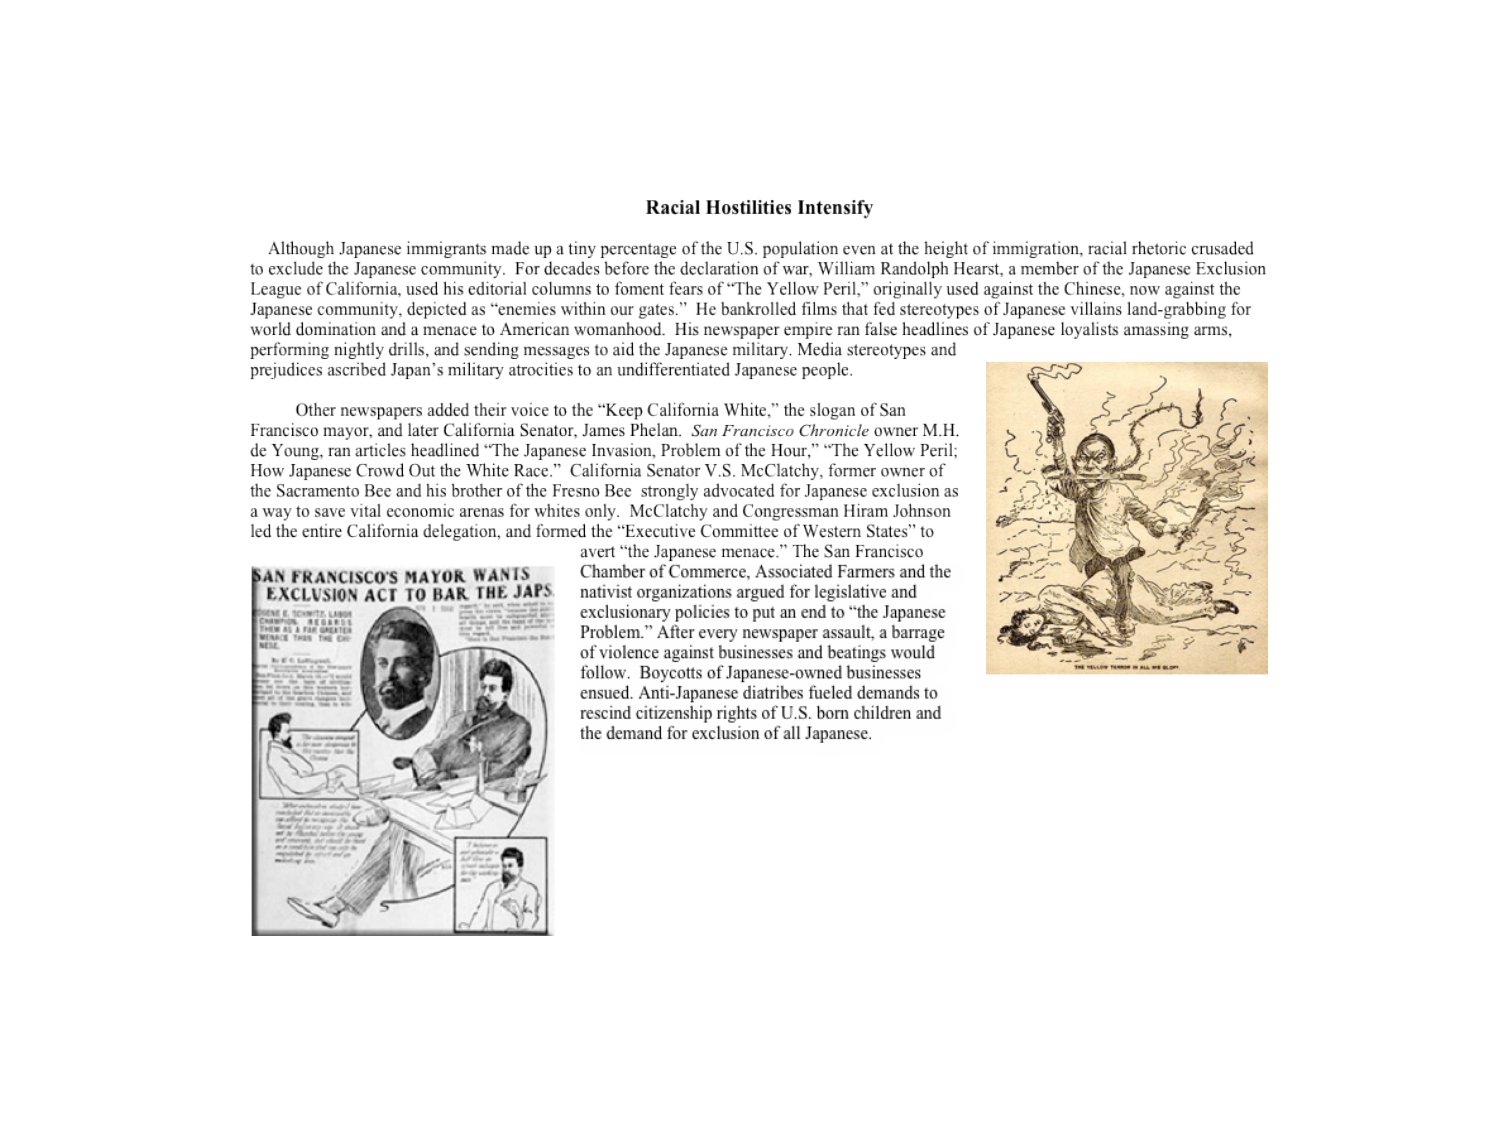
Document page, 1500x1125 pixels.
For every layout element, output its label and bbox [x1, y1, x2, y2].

picture [249, 199, 1268, 937]
